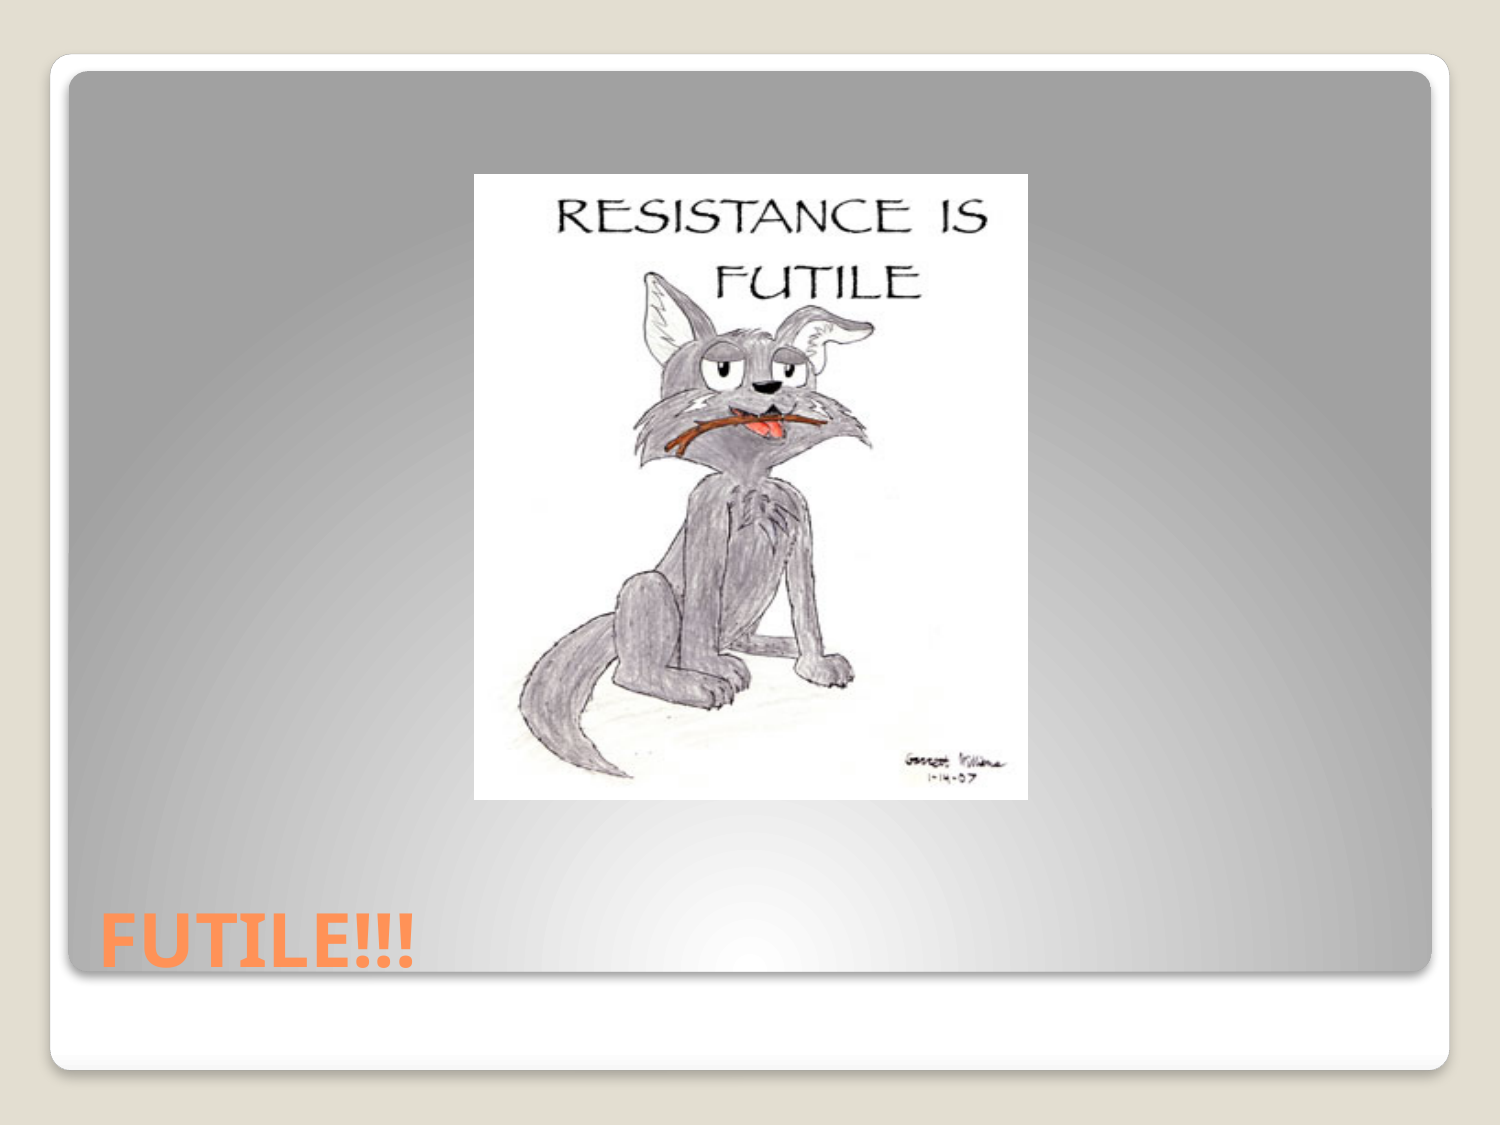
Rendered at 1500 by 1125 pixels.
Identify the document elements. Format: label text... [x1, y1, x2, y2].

title FUTILE!!! [82, 817, 1425, 990]
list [474, 174, 1028, 801]
